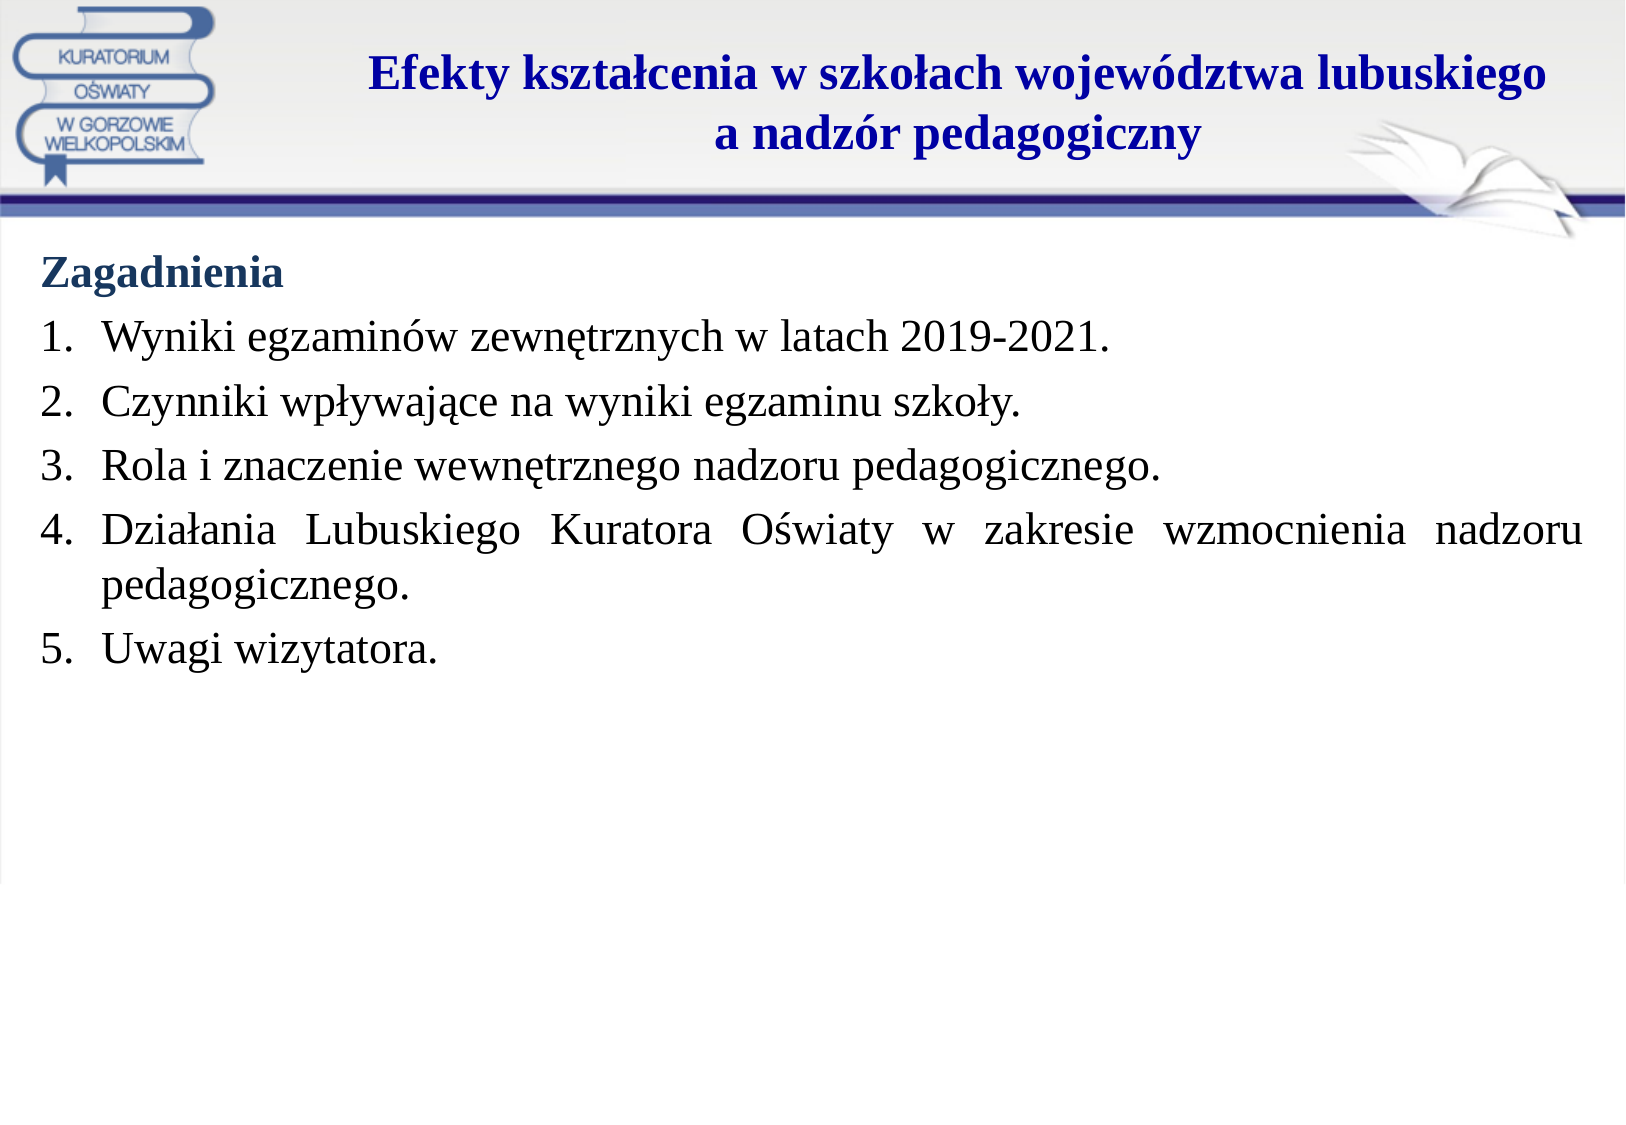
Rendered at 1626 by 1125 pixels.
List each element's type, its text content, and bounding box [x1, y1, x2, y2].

picture [0, 0, 1626, 1125]
title Efekty kształcenia w szkołach województwa lubuskiego a nadzór pedagogiczny [317, 23, 1600, 176]
list Zagadnienia Wyniki egzaminów zewnętrznych w latach 2019-2021. Czynniki wpływające na wyniki egzaminu szkoły. Rola i znaczenie wewnętrznego nadzoru pedagogicznego. Działania Lubuskiego Kuratora Oświaty w zakresie wzmocnienia nadzoru pedagogicznego. Uwagi wizytatora. [25, 234, 1600, 938]
